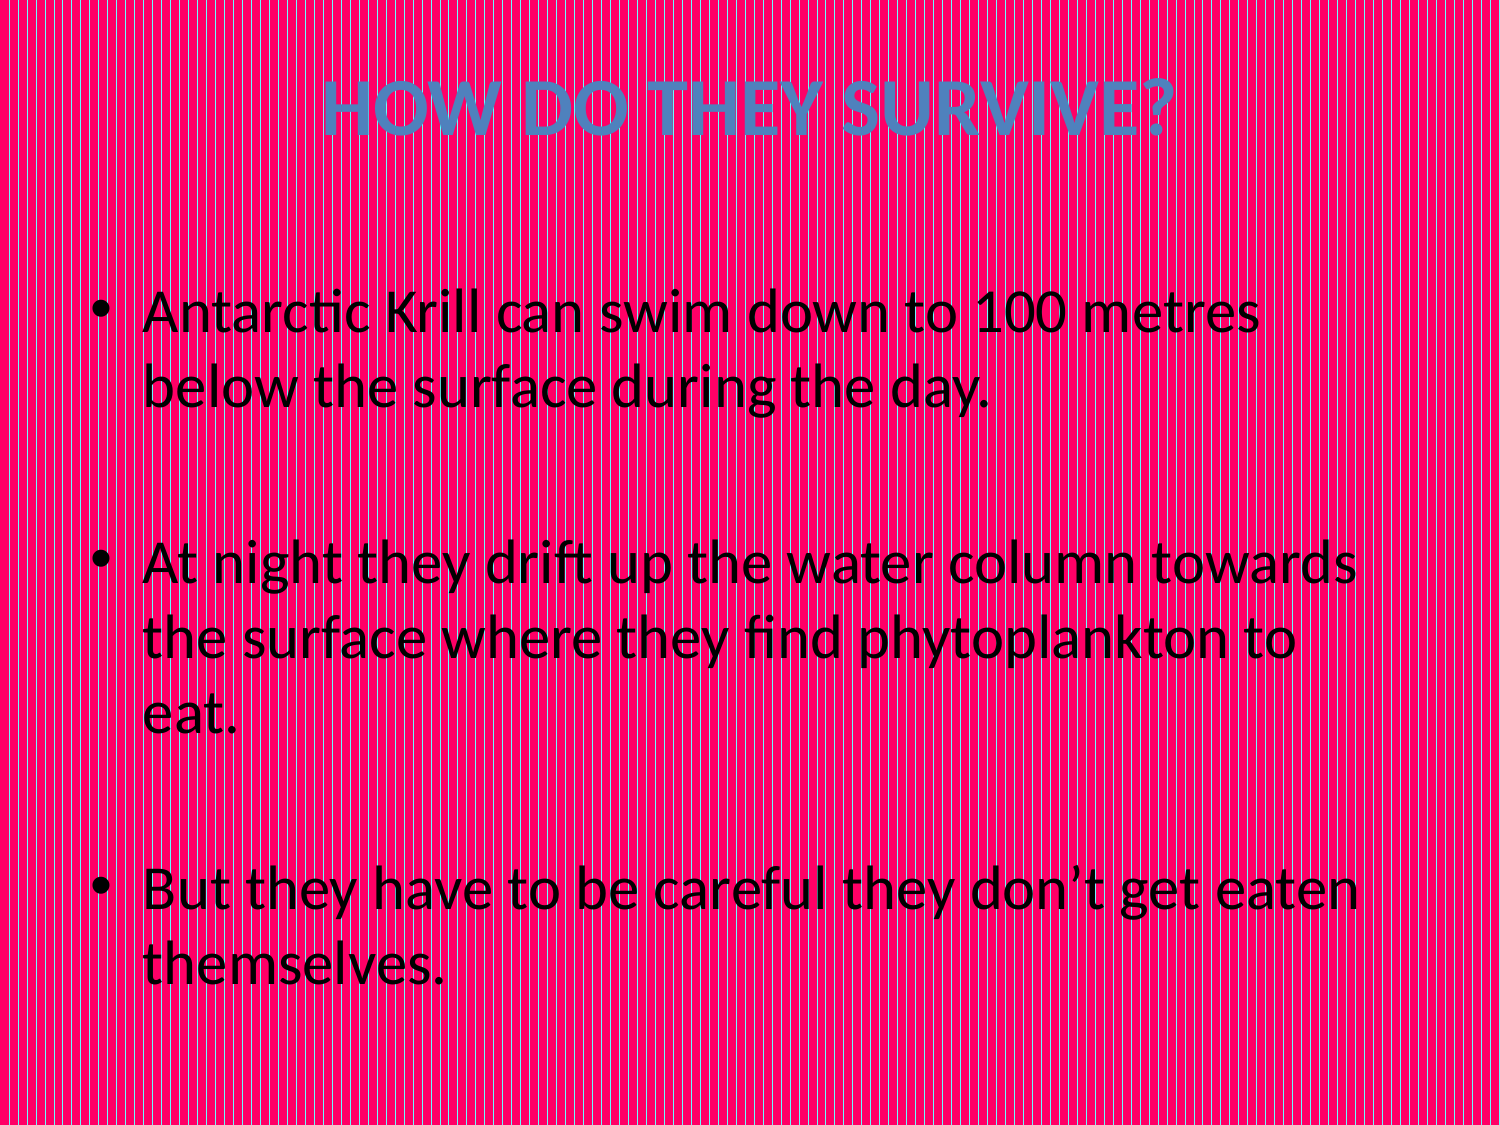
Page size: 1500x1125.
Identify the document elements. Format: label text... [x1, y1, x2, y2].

title How do they survive? [75, 45, 1425, 233]
list Antarctic Krill can swim down to 100 metres below the surface during the day. At night they drift up the water column towards the surface where they find phytoplankton to eat. But they have to be careful they don’t get eaten themselves. [75, 262, 1425, 1005]
